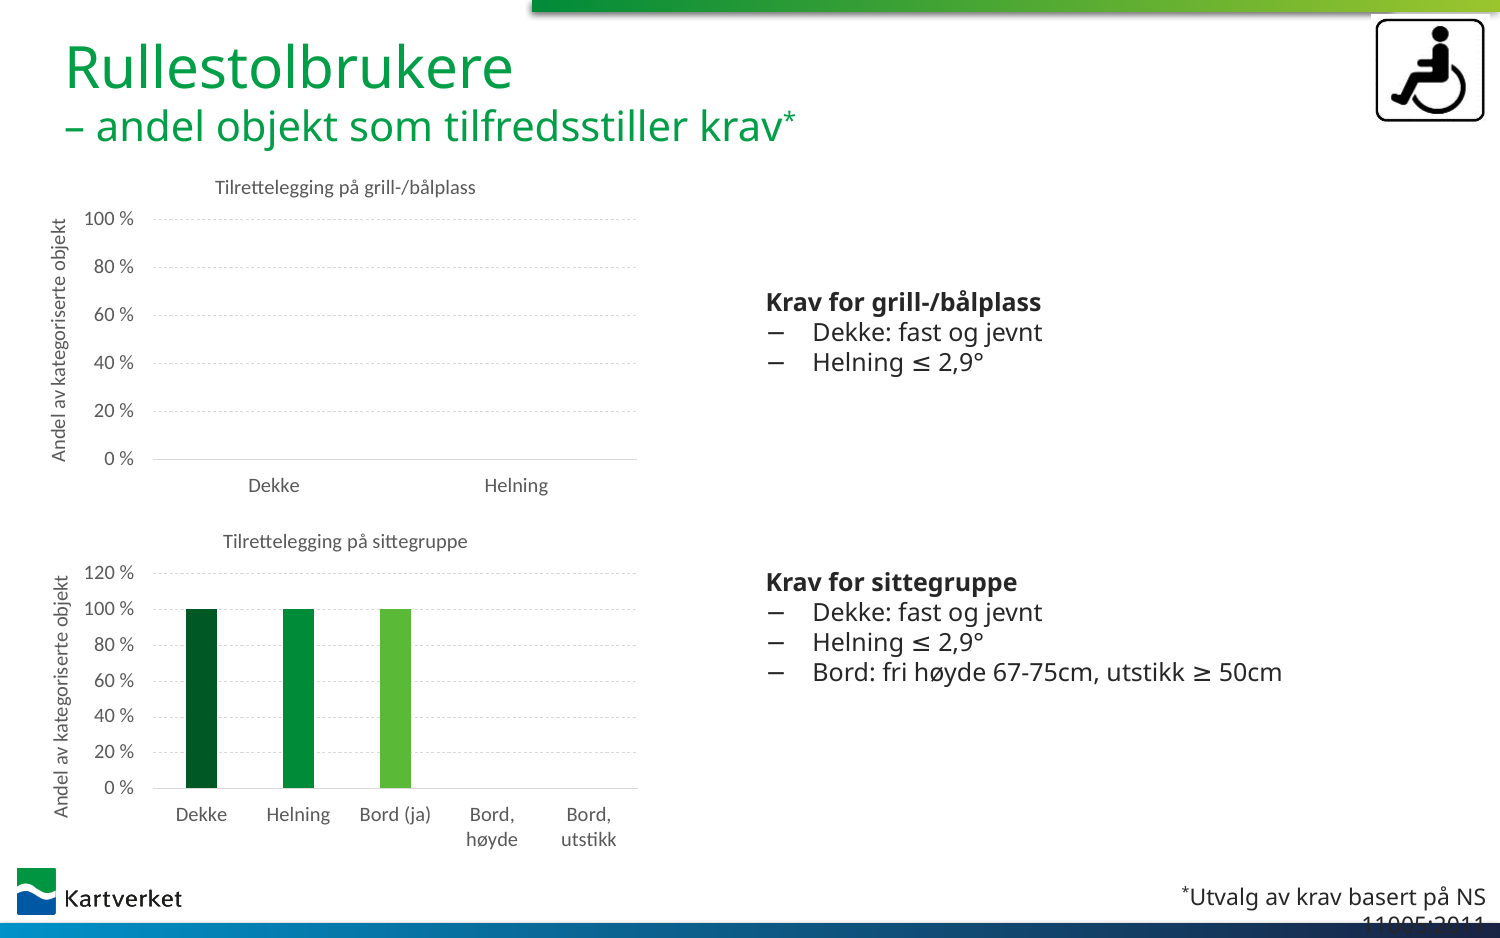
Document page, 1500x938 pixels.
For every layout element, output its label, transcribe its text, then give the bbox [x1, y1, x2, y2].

text_box Rullestolbrukere – andel objekt som tilfredsstiller krav* [49, 14, 1431, 158]
picture [41, 166, 650, 505]
text_box Krav for sittegruppe Dekke: fast og jevnt Helning ≤ 2,9° Bord: fri høyde 67-75cm, utstikk ≥ 50cm [750, 559, 1500, 694]
text_box *Utvalg av krav basert på NS 11005:2011 [1068, 873, 1500, 938]
picture [41, 520, 650, 859]
picture [1371, 13, 1491, 127]
text_box Krav for grill-/bålplass Dekke: fast og jevnt Helning ≤ 2,9° [750, 279, 1452, 384]
